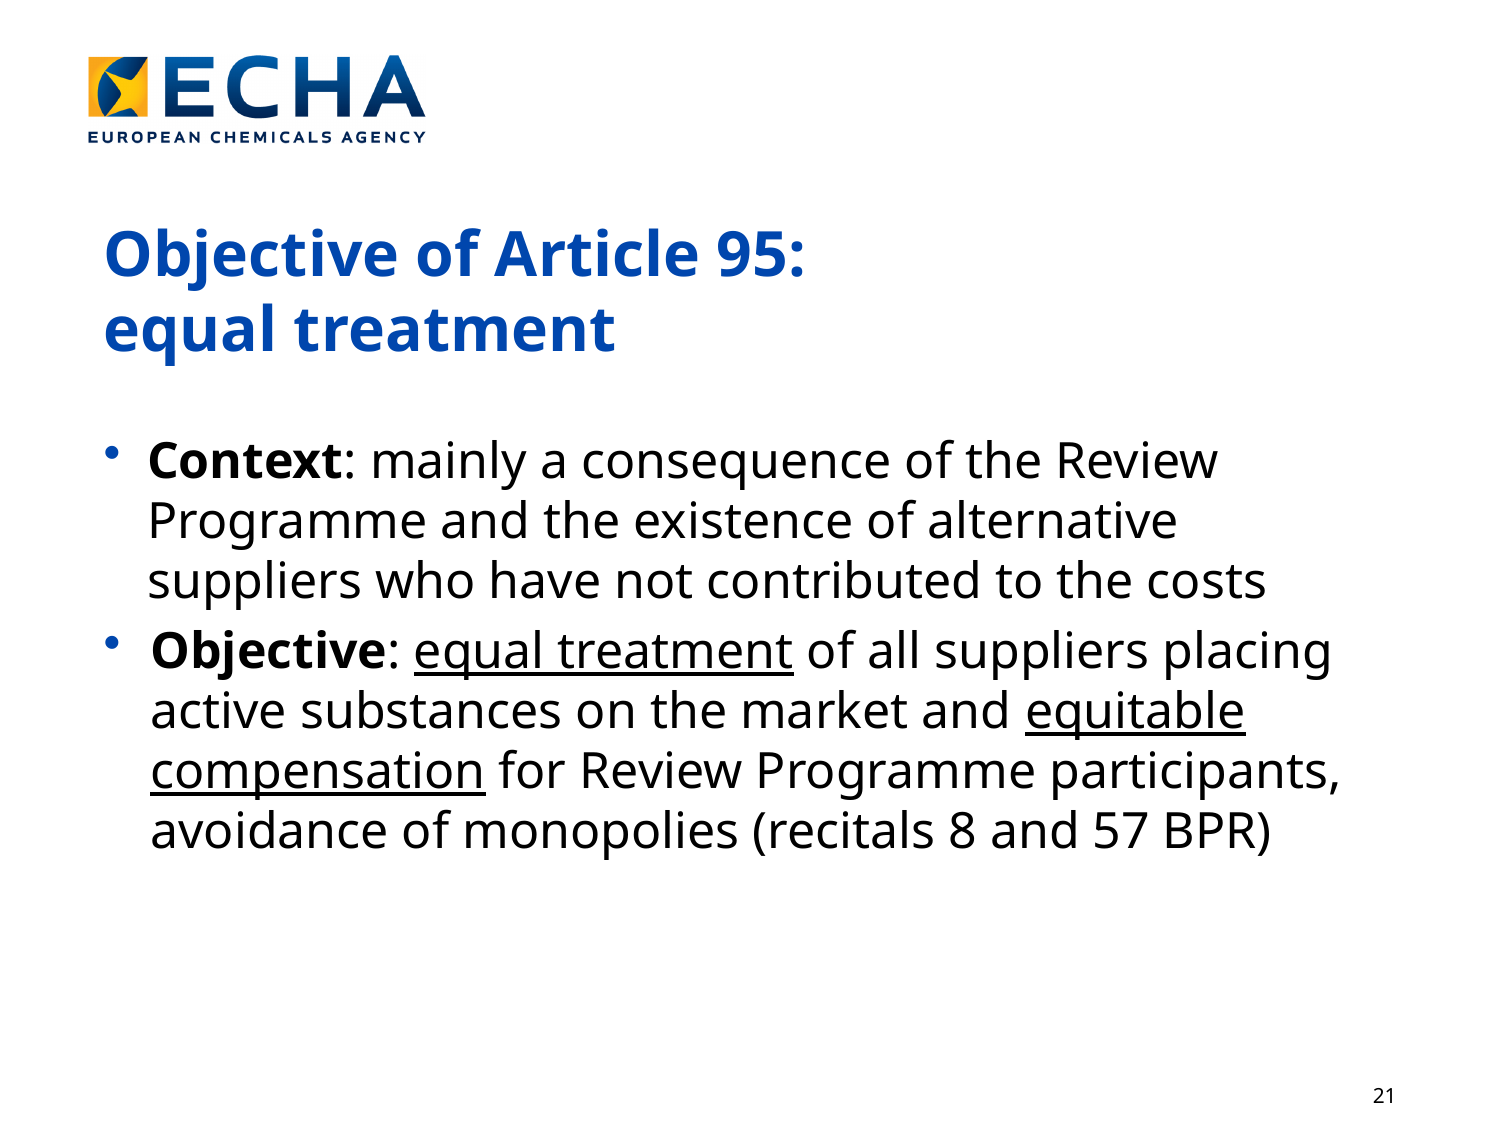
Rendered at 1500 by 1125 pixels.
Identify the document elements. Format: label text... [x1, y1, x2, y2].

picture [88, 54, 426, 144]
list Context: mainly a consequence of the Review Programme and the existence of alternative suppliers who have not contributed to the costs Objective: equal treatment of all suppliers placing active substances on the market and equitable compensation for Review Programme participants, avoidance of monopolies (recitals 8 and 57 BPR) [88, 420, 1412, 1071]
slide_number 21 [1174, 1074, 1412, 1125]
list Objective of Article 95: equal treatment [88, 206, 1412, 296]
